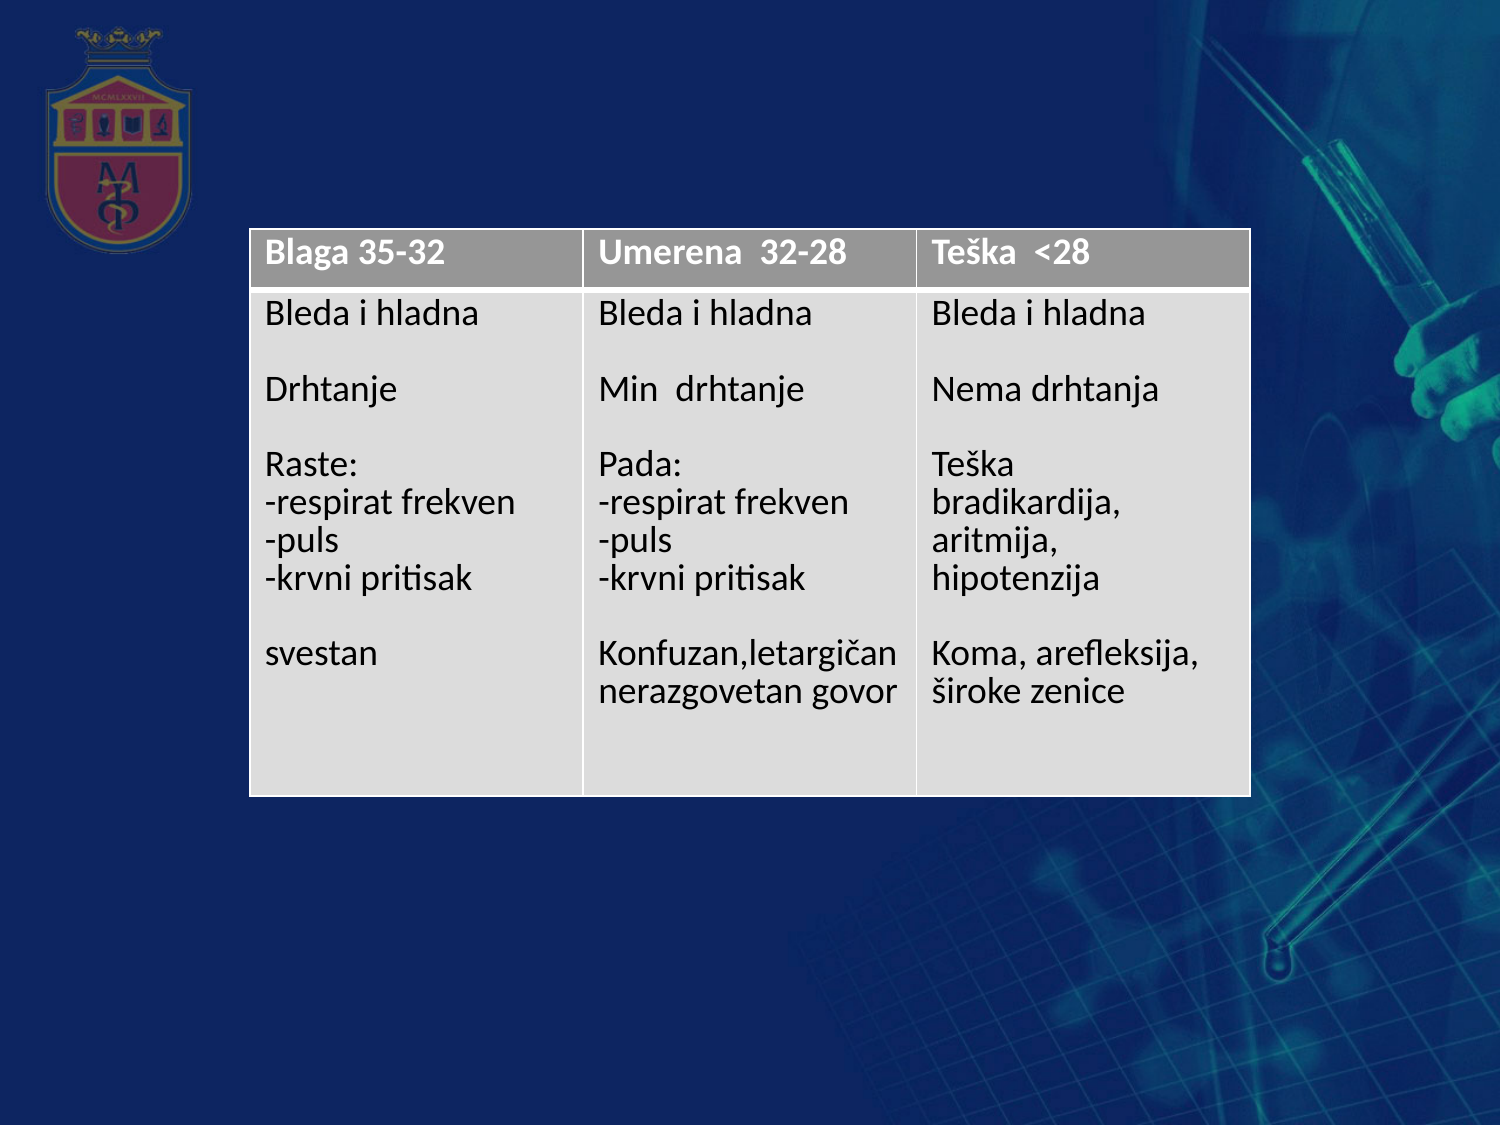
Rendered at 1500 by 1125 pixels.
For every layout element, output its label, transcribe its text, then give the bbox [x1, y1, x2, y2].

table_cell Bleda i hladna Nema drhtanja Teška bradikardija, aritmija, hipotenzija Koma, arefleksija, široke zenice [917, 293, 1249, 795]
table_cell Bleda i hladna Drhtanje Raste: -respirat frekven -puls -krvni pritisak svestan [251, 293, 582, 795]
table_header Teška <28 [917, 230, 1249, 287]
table_header Umerena 32-28 [584, 230, 916, 287]
picture [0, 0, 1500, 1125]
table_cell Bleda i hladna Min drhtanje Pada: -respirat frekven -puls -krvni pritisak Konfuzan,letargičan nerazgovetan govor [584, 293, 916, 795]
table_header Blaga 35-32 [251, 230, 582, 287]
